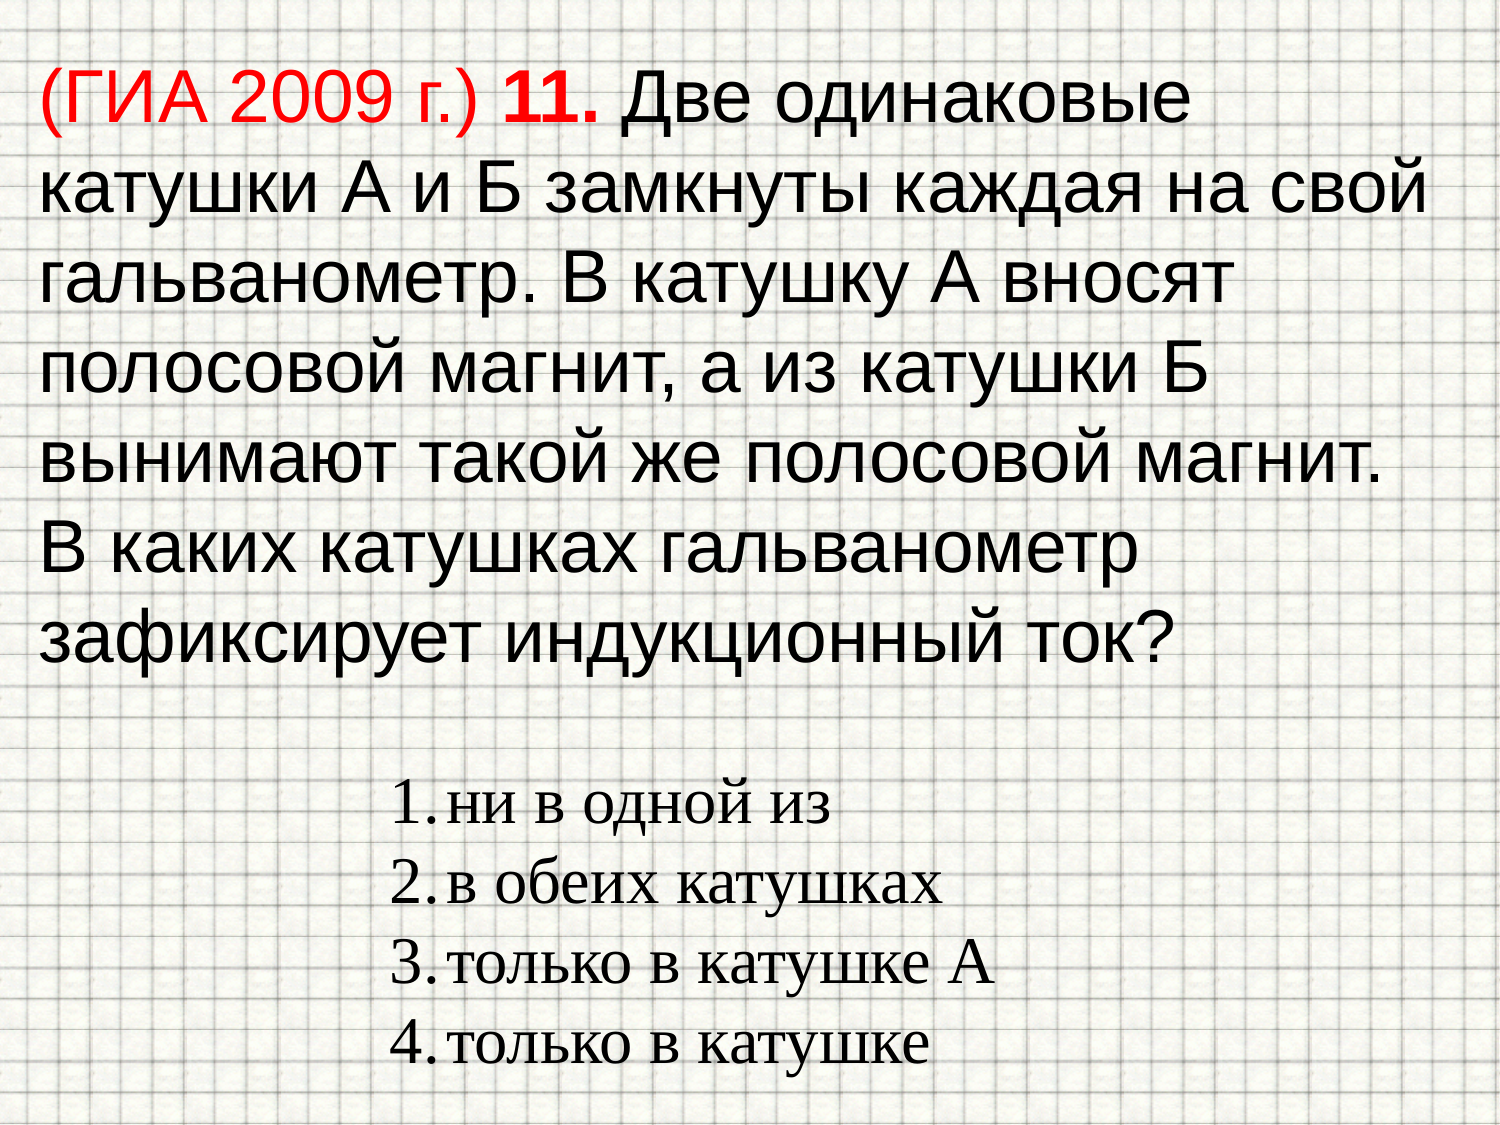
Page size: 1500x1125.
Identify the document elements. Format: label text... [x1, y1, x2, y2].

text_box ни в одной из в обеих катушках только в катушке А только в катушке [374, 749, 1243, 1085]
picture [0, 0, 1500, 1125]
title (ГИА 2009 г.) 11. Две одинаковые катушки А и Б замкнуты каждая на свой гальванометр. В катушку А вносят полосовой магнит, а из катушки Б вынимают такой же полосовой магнит. В каких катушках гальванометр зафиксирует индукционный ток? [23, 45, 1465, 680]
